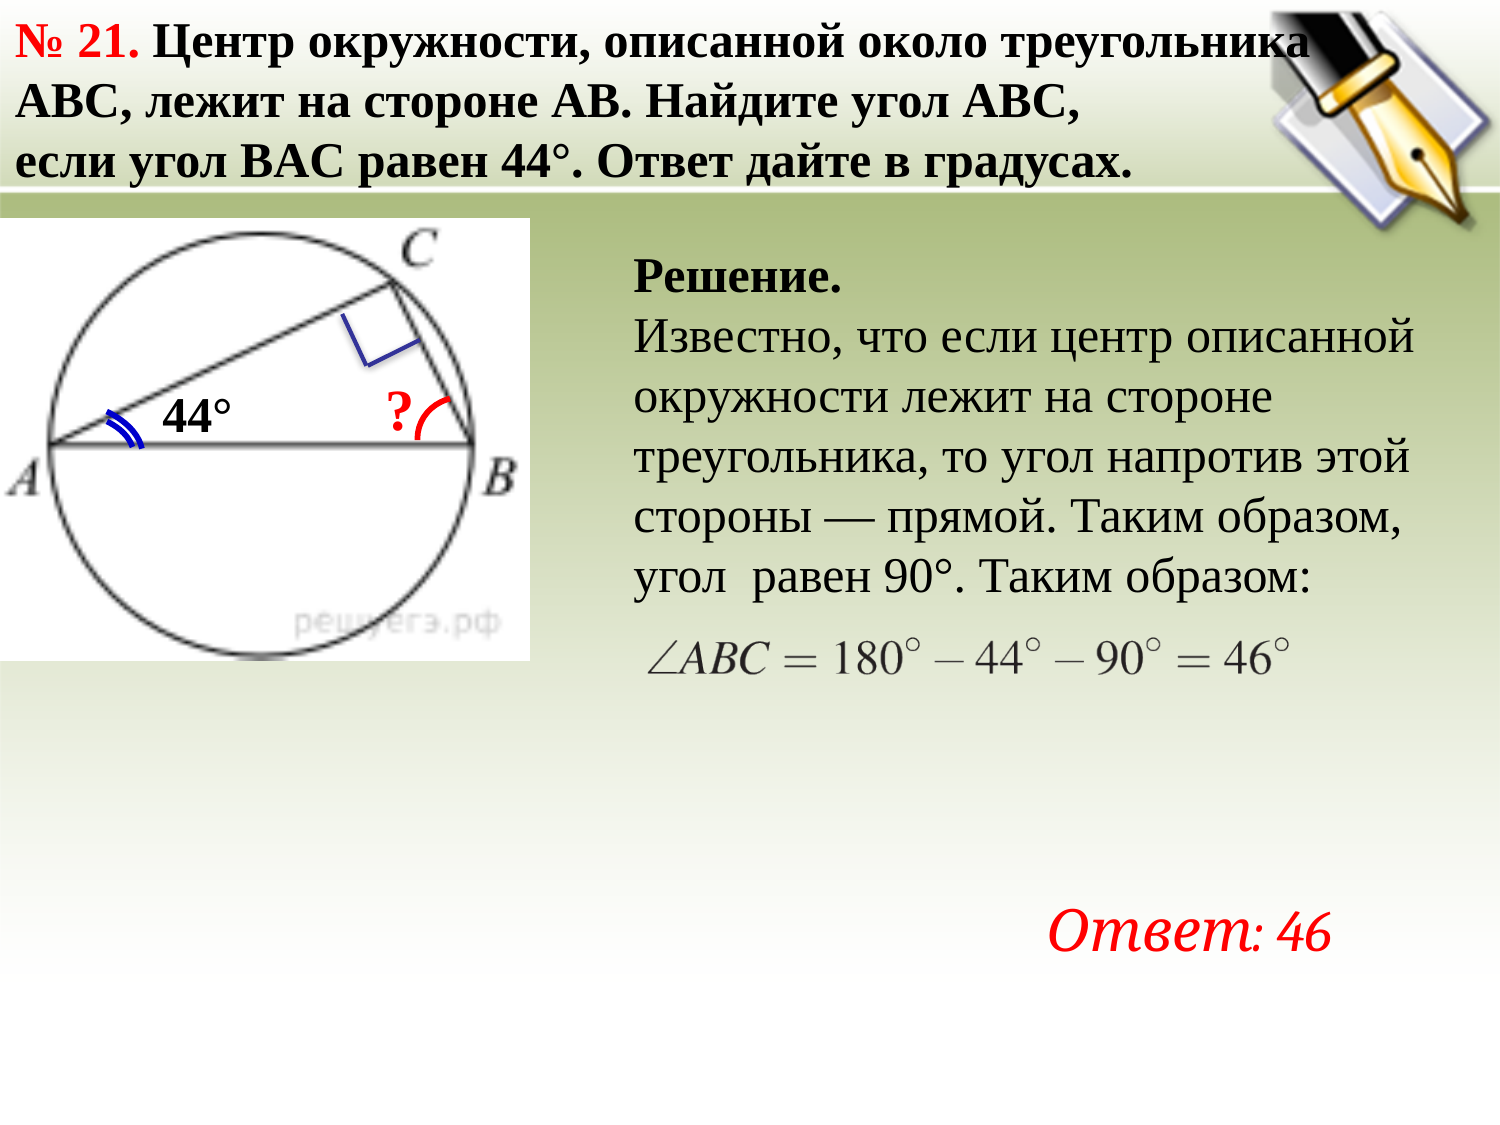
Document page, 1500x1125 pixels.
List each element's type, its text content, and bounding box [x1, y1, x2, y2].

text_box № 21. Центр окружности, описанной около треугольника ABC, лежит на стороне AB. Найдите угол ABC, если угол BAC равен 44°. Ответ дайте в градусах. [0, 0, 1410, 195]
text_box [341, 313, 367, 366]
picture [0, 0, 1500, 1125]
text_box Ответ: 46 [1031, 880, 1441, 971]
text_box Решение. Известно, что если центр описанной окружности лежит на стороне треугольника, то угол напротив этой стороны — прямой. Таким образом, угол равен 90°. Таким образом: [618, 235, 1446, 611]
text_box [371, 339, 421, 367]
